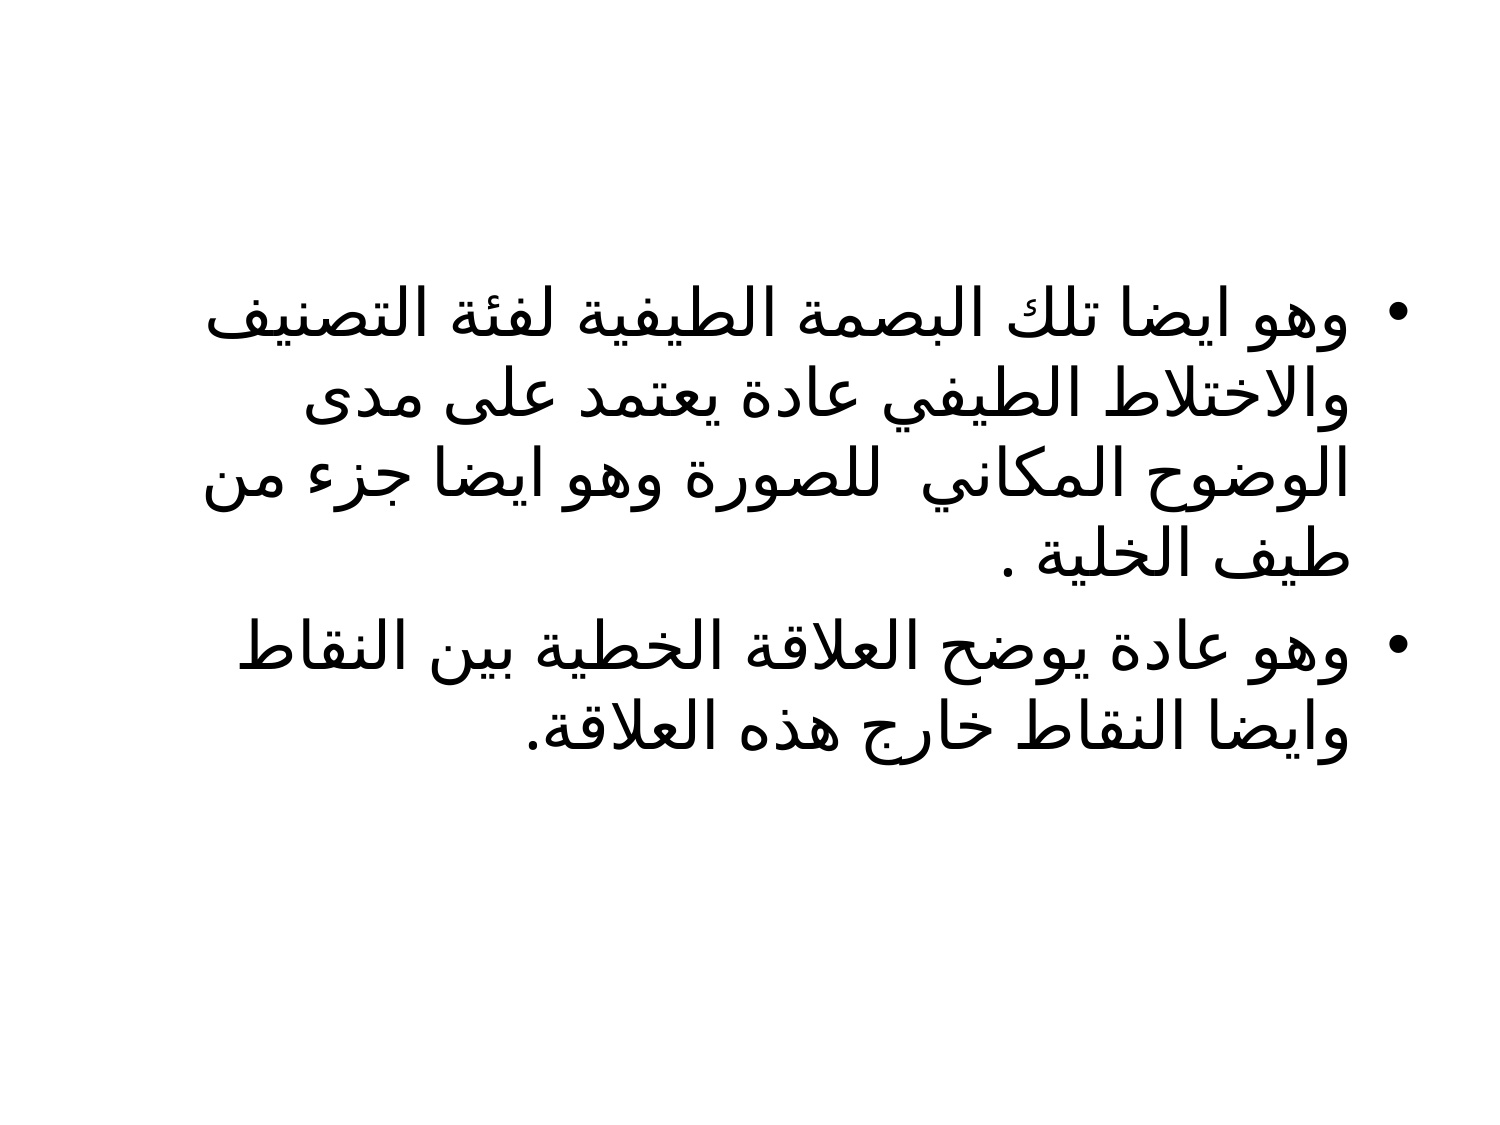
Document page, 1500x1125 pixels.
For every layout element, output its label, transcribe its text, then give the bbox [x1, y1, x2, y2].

list وهو ايضا تلك البصمة الطيفية لفئة التصنيف والاختلاط الطيفي عادة يعتمد على مدى الوضوح المكاني للصورة وهو ايضا جزء من طيف الخلية . وهو عادة يوضح العلاقة الخطية بين النقاط وايضا النقاط خارج هذه العلاقة. [75, 262, 1425, 1005]
